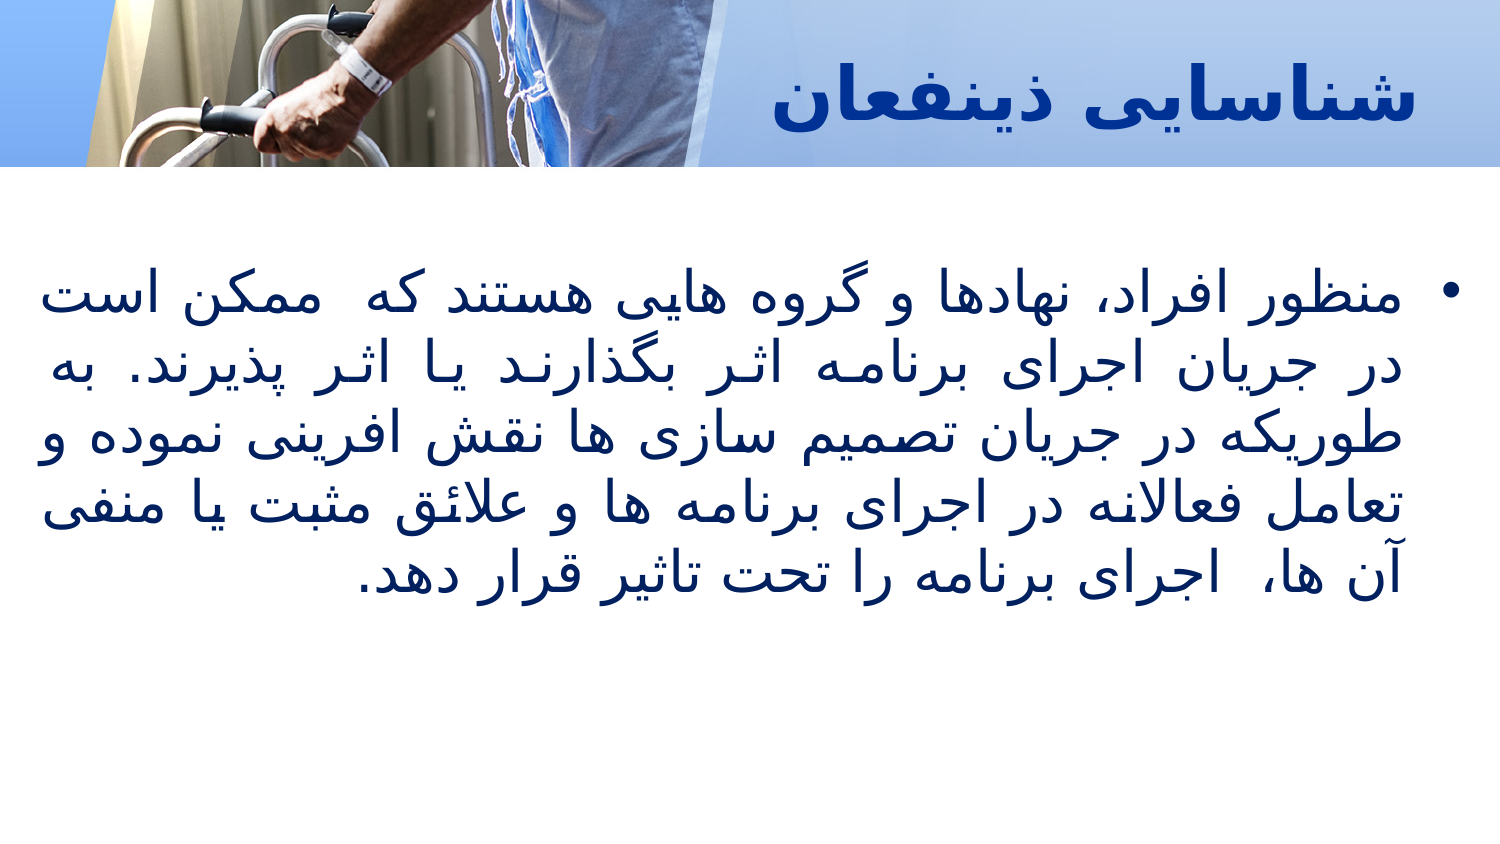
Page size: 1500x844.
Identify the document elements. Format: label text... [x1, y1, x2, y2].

title شناسایی ذینفعان [753, 29, 1437, 151]
picture [0, 0, 1500, 844]
list منظور افراد، نهادها و گروه هایی هستند که ممکن است در جریان اجرای برنامه اثر بگذارند یا اثر پذیرند. به طوریکه در جریان تصمیم سازی ها نقش افرینی نموده و تعامل فعالانه در اجرای برنامه ها و علائق مثبت یا منفی آن ها، اجرای برنامه را تحت تاثیر قرار دهد. [23, 246, 1477, 673]
